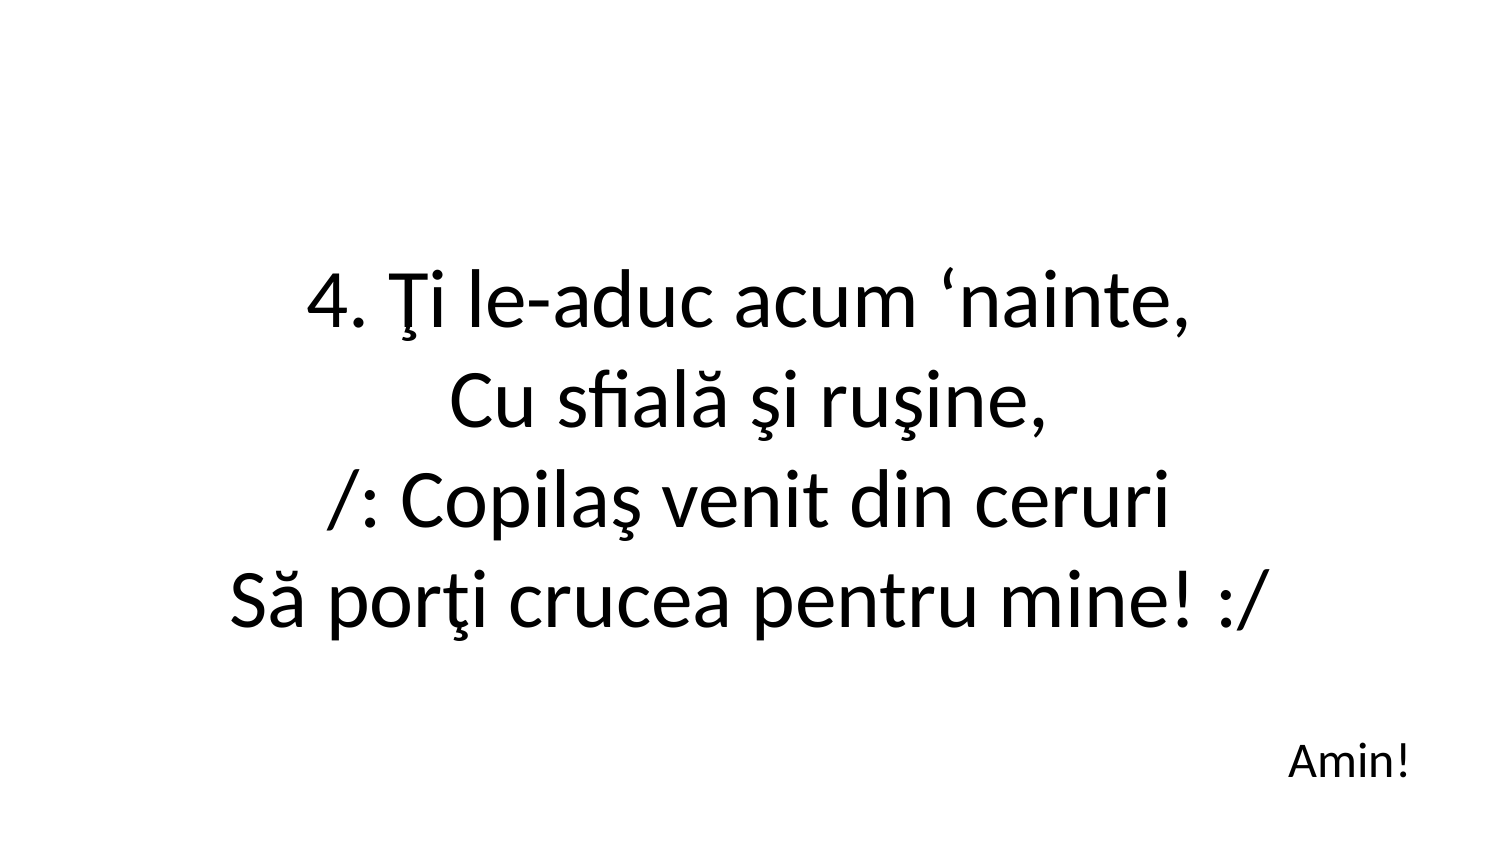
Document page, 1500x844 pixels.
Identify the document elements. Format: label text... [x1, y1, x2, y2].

text_box Amin! [1273, 674, 1427, 795]
text_box 4. Ţi le-aduc acum ‘nainte, Cu sfială şi ruşine, /: Copilaş venit din ceruri Să porţi crucea pentru mine! :/ [214, 192, 1286, 652]
